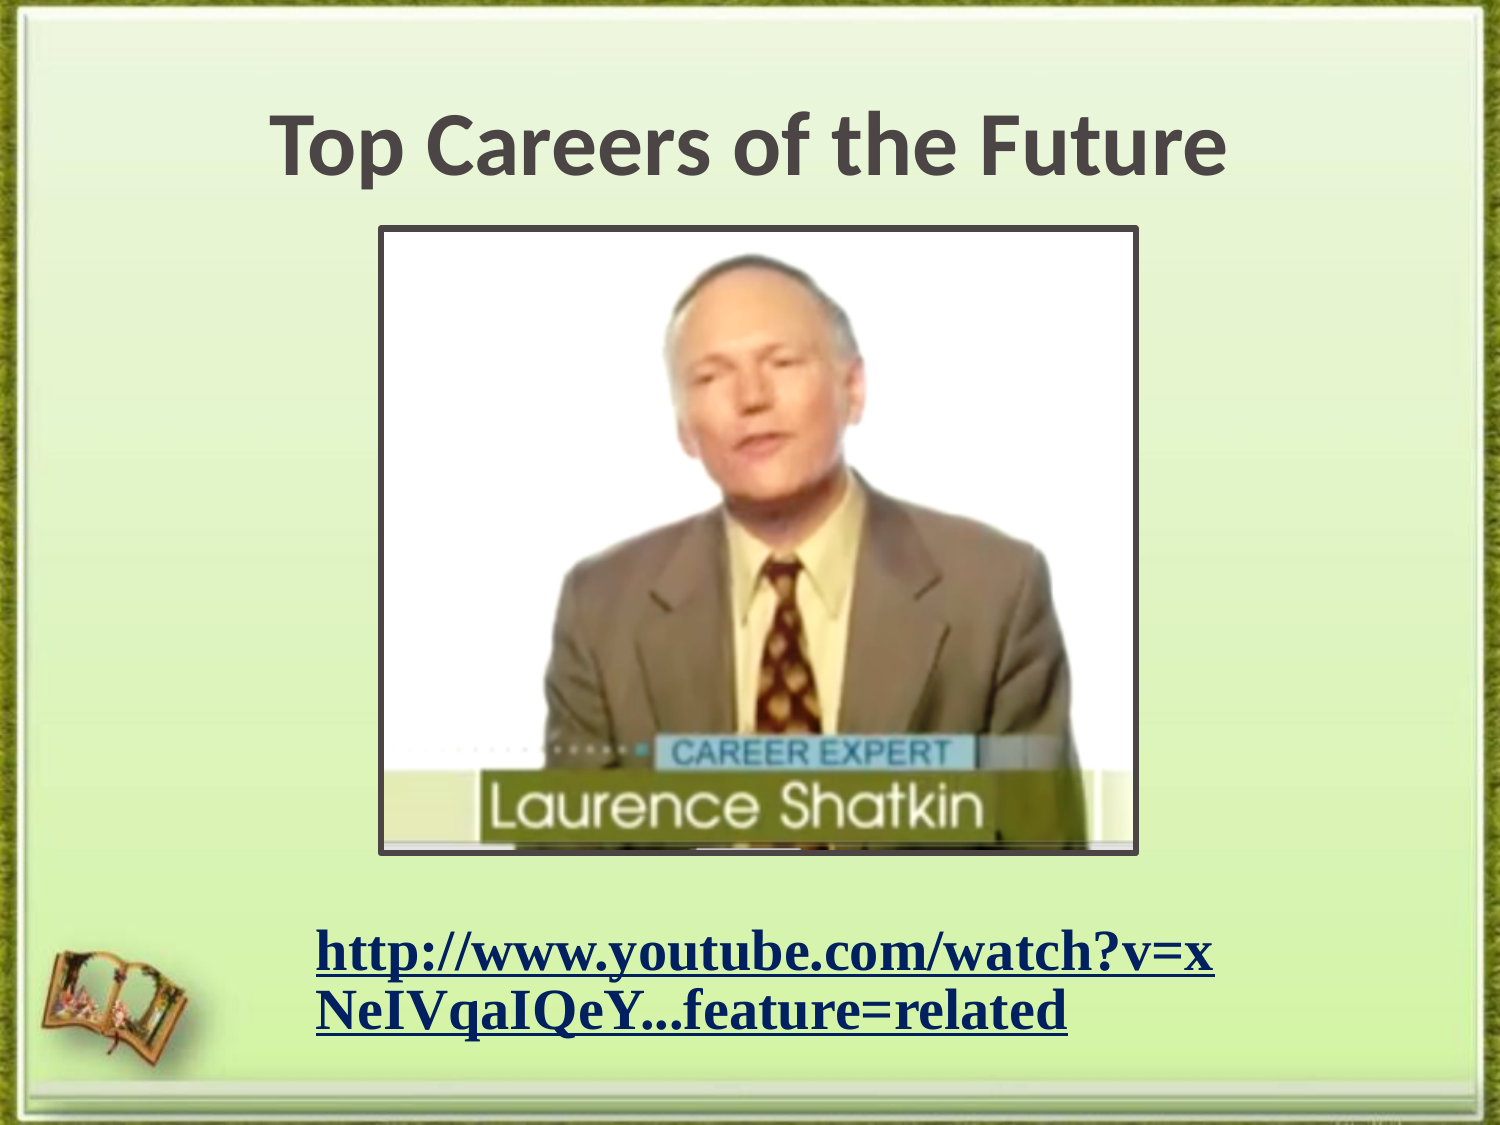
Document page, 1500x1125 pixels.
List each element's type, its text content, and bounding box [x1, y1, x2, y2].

title Top Careers of the Future [75, 45, 1425, 233]
text_box http://www.youtube.com/watch?v=xNeIVqaIQeY...feature=related [301, 905, 1258, 990]
picture [0, 0, 1500, 1125]
